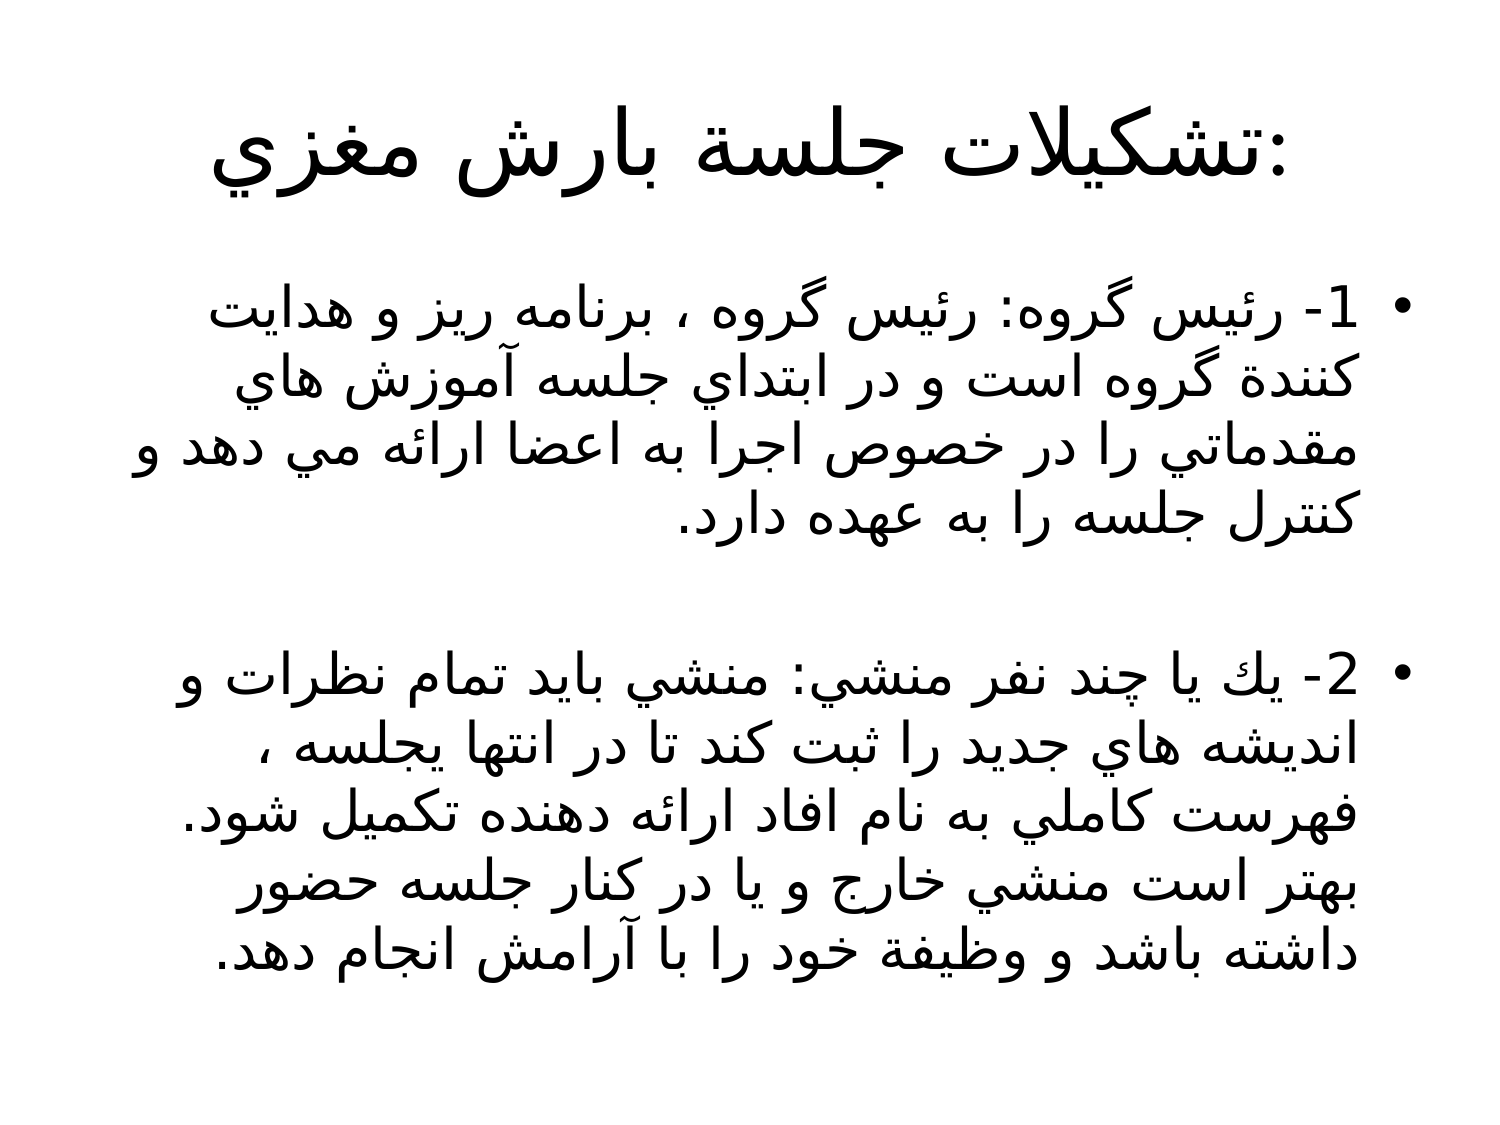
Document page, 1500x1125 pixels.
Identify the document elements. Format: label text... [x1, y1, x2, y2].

title تشكيلات جلسة بارش مغزي: [75, 45, 1425, 233]
list 1- رئيس گروه: رئيس گروه ، برنامه ريز و هدايت كنندة گروه است و در ابتداي جلسه آموزش هاي مقدماتي را در خصوص اجرا به اعضا ارائه مي دهد و كنترل جلسه را به عهده دارد. 2- يك يا چند نفر منشي: منشي بايد تمام نظرات و انديشه هاي جديد را ثبت كند تا در انتها يجلسه ، فهرست كاملي به نام افاد ارائه دهنده تكميل شود. بهتر است منشي خارج و يا در كنار جلسه حضور داشته باشد و وظيفة خود را با آرامش انجام دهد. [75, 262, 1425, 1005]
